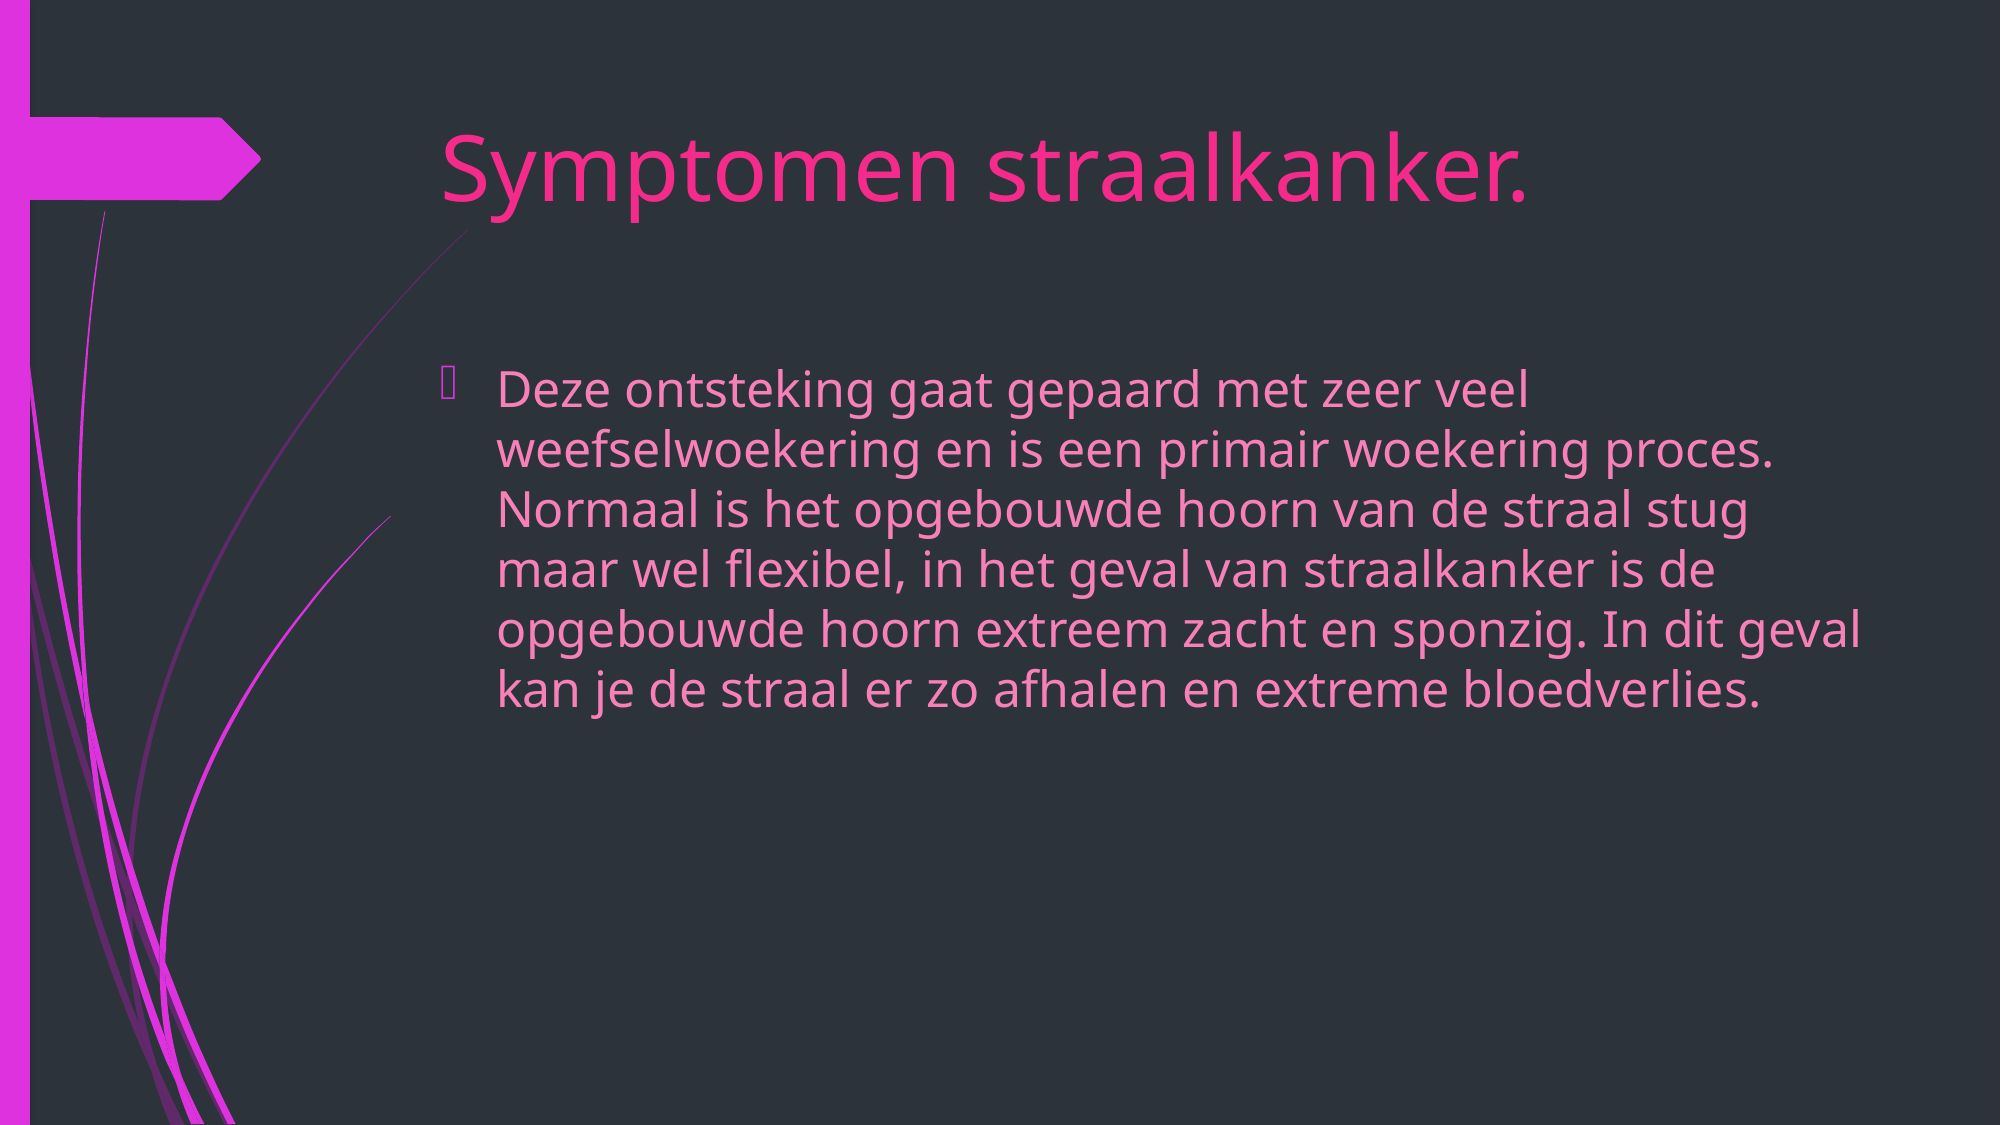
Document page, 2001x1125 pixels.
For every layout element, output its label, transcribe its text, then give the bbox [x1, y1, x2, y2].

list Deze ontsteking gaat gepaard met zeer veel weefselwoekering en is een primair woekering proces. Normaal is het opgebouwde hoorn van de straal stug maar wel flexibel, in het geval van straalkanker is de opgebouwde hoorn extreem zacht en sponzig. In dit geval kan je de straal er zo afhalen en extreme bloedverlies. [424, 350, 1888, 970]
title Symptomen straalkanker. [425, 102, 1888, 313]
